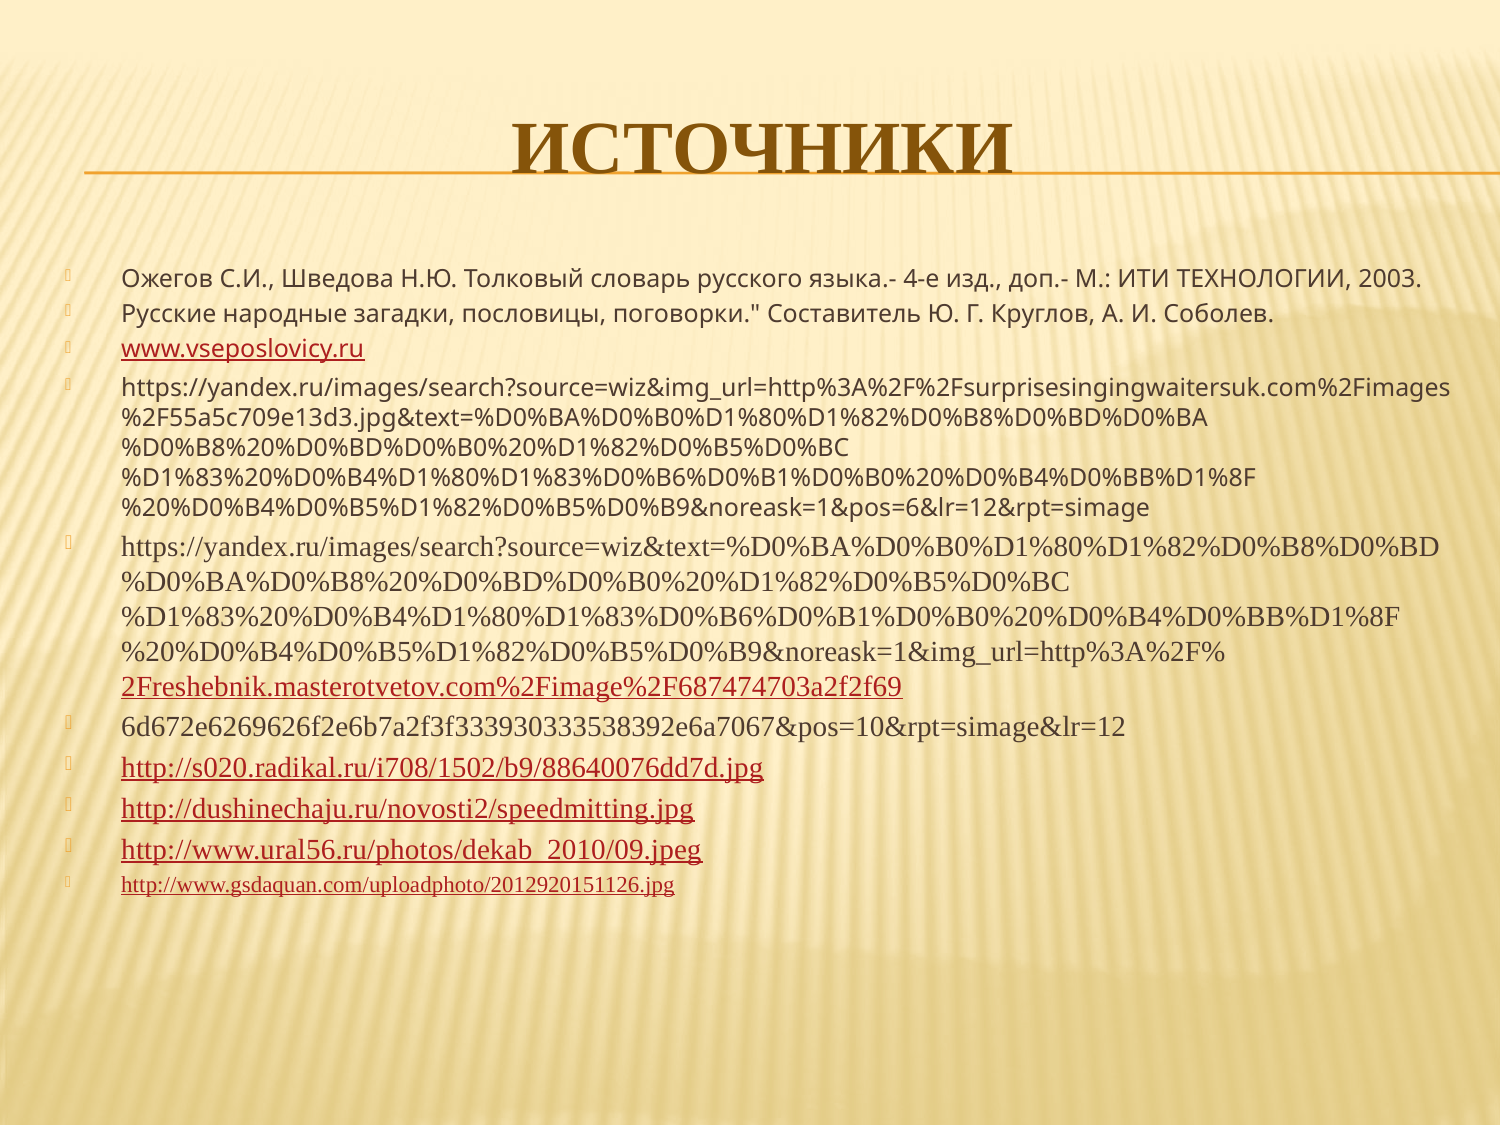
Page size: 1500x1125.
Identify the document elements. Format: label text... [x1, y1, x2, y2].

title источники [50, 75, 1475, 213]
list Ожегов С.И., Шведова Н.Ю. Толковый словарь русского языка.- 4-е изд., доп.- М.: ИТИ ТЕХНОЛОГИИ, 2003. Русские народные загадки, пословицы, поговорки." Составитель Ю. Г. Круглов, А. И. Соболев. www.vseposlovicy.ru https://yandex.ru/images/search?source=wiz&img_url=http%3A%2F%2Fsurprisesingingwaitersuk.com%2Fimages%2F55a5c709e13d3.jpg&text=%D0%BA%D0%B0%D1%80%D1%82%D0%B8%D0%BD%D0%BA%D0%B8%20%D0%BD%D0%B0%20%D1%82%D0%B5%D0%BC%D1%83%20%D0%B4%D1%80%D1%83%D0%B6%D0%B1%D0%B0%20%D0%B4%D0%BB%D1%8F%20%D0%B4%D0%B5%D1%82%D0%B5%D0%B9&noreask=1&pos=6&lr=12&rpt=simage https://yandex.ru/images/search?source=wiz&text=%D0%BA%D0%B0%D1%80%D1%82%D0%B8%D0%BD%D0%BA%D0%B8%20%D0%BD%D0%B0%20%D1%82%D0%B5%D0%BC%D1%83%20%D0%B4%D1%80%D1%83%D0%B6%D0%B1%D0%B0%20%D0%B4%D0%BB%D1%8F%20%D0%B4%D0%B5%D1%82%D0%B5%D0%B9&noreask=1&img_url=http%3A%2F%2Freshebnik.masterotvetov.com%2Fimage%2F687474703a2f2f69 6d672e6269626f2e6b7a2f3f333930333538392e6a7067&pos=10&rpt=simage&lr=12 http://s020.radikal.ru/i708/1502/b9/88640076dd7d.jpg http://dushinechaju.ru/novosti2/speedmitting.jpg http://www.ural56.ru/photos/dekab_2010/09.jpeg http://www.gsdaquan.com/uploadphoto/2012920151126.jpg [49, 254, 1476, 998]
